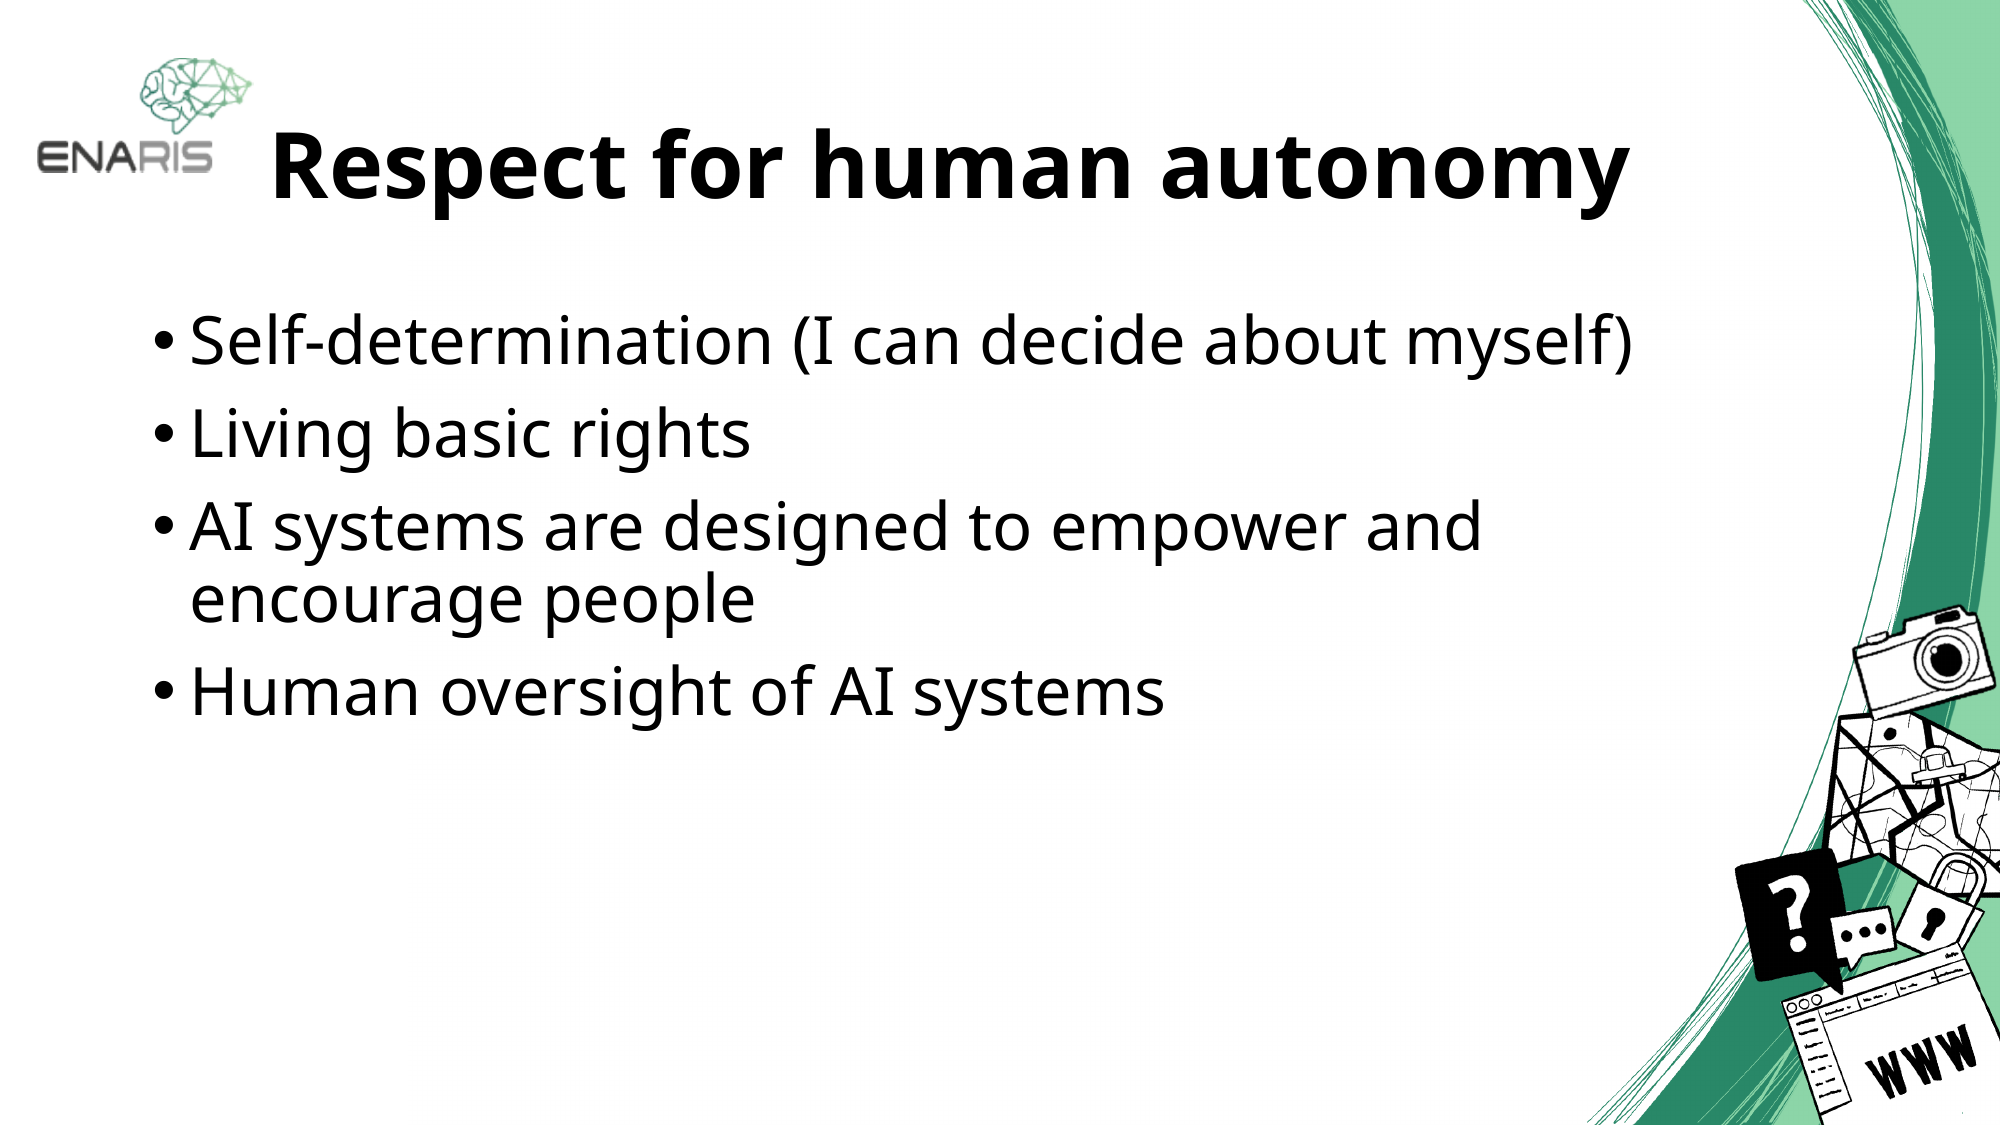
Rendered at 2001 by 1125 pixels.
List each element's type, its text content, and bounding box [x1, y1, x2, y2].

picture [408, 0, 2000, 1125]
picture [37, 58, 254, 173]
list Self-determination (I can decide about myself) Living basic rights AI systems are designed to empower and encourage people Human oversight of AI systems [137, 299, 1728, 1014]
title Respect for human autonomy [253, 59, 1863, 278]
